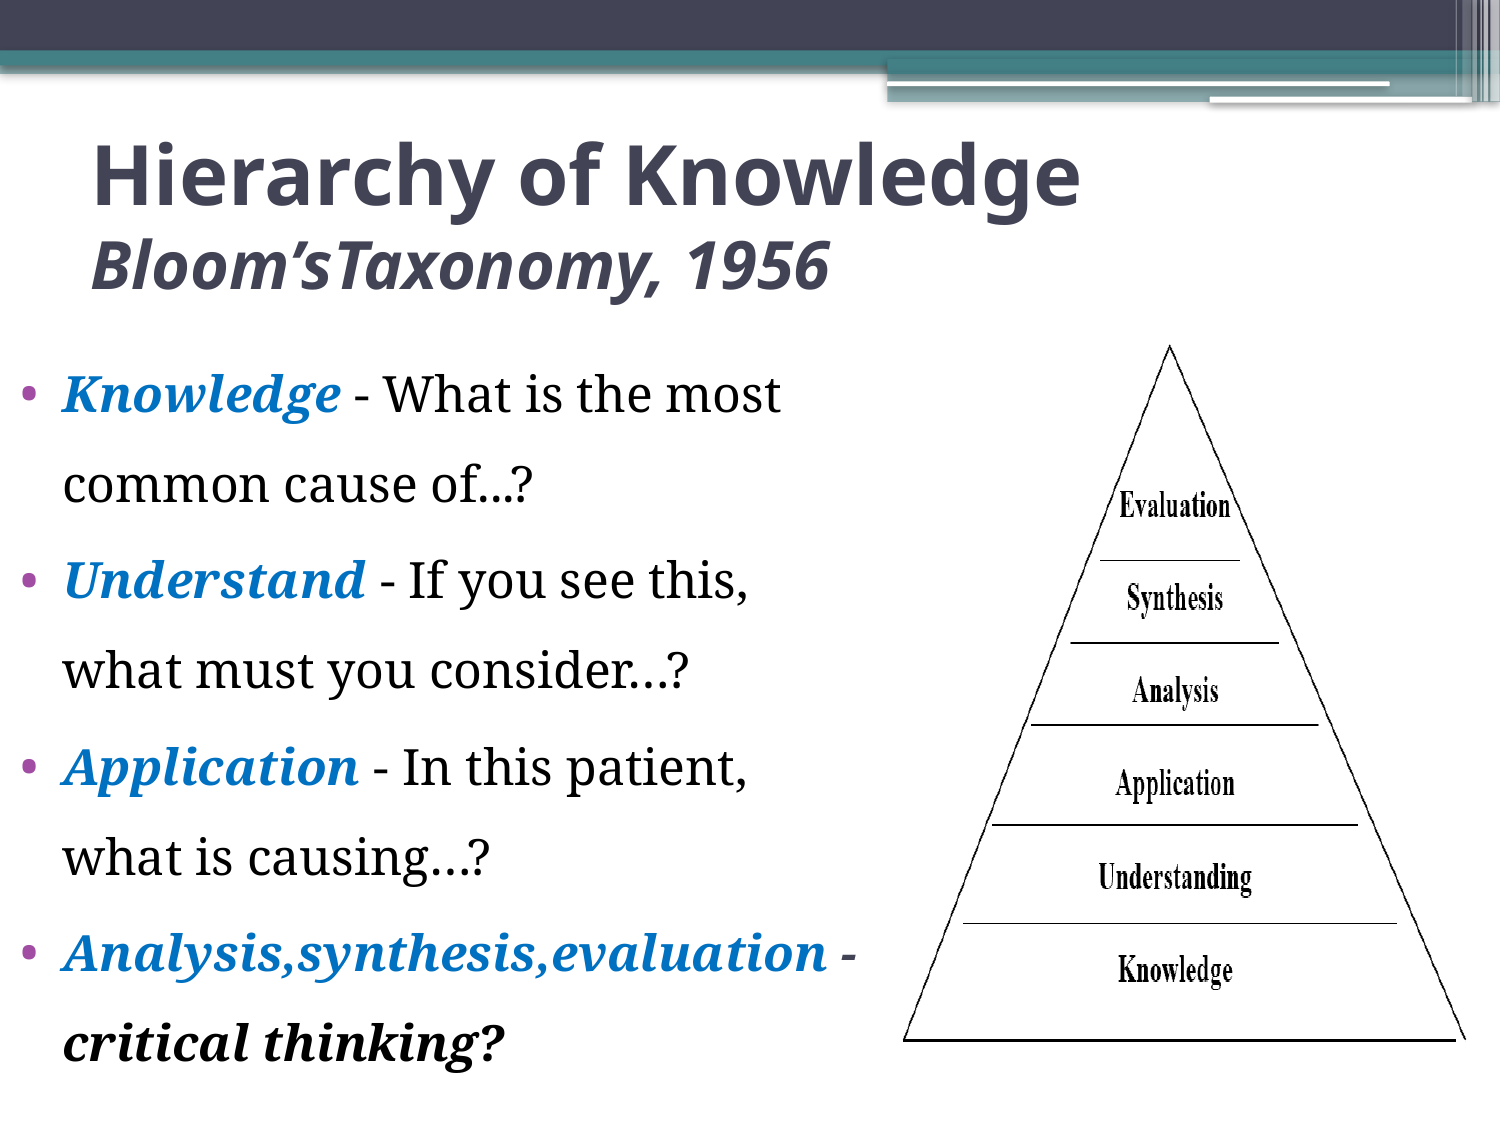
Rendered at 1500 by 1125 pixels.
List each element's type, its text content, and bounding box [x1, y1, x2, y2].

list Knowledge - What is the most common cause of...? Understand - If you see this, what must you consider…? Application - In this patient, what is causing…? Analysis,synthesis,evaluation - critical thinking? [0, 324, 888, 1101]
title Hierarchy of Knowledge Bloom’sTaxonomy, 1956 [74, 124, 1426, 301]
picture [887, 287, 1488, 1088]
